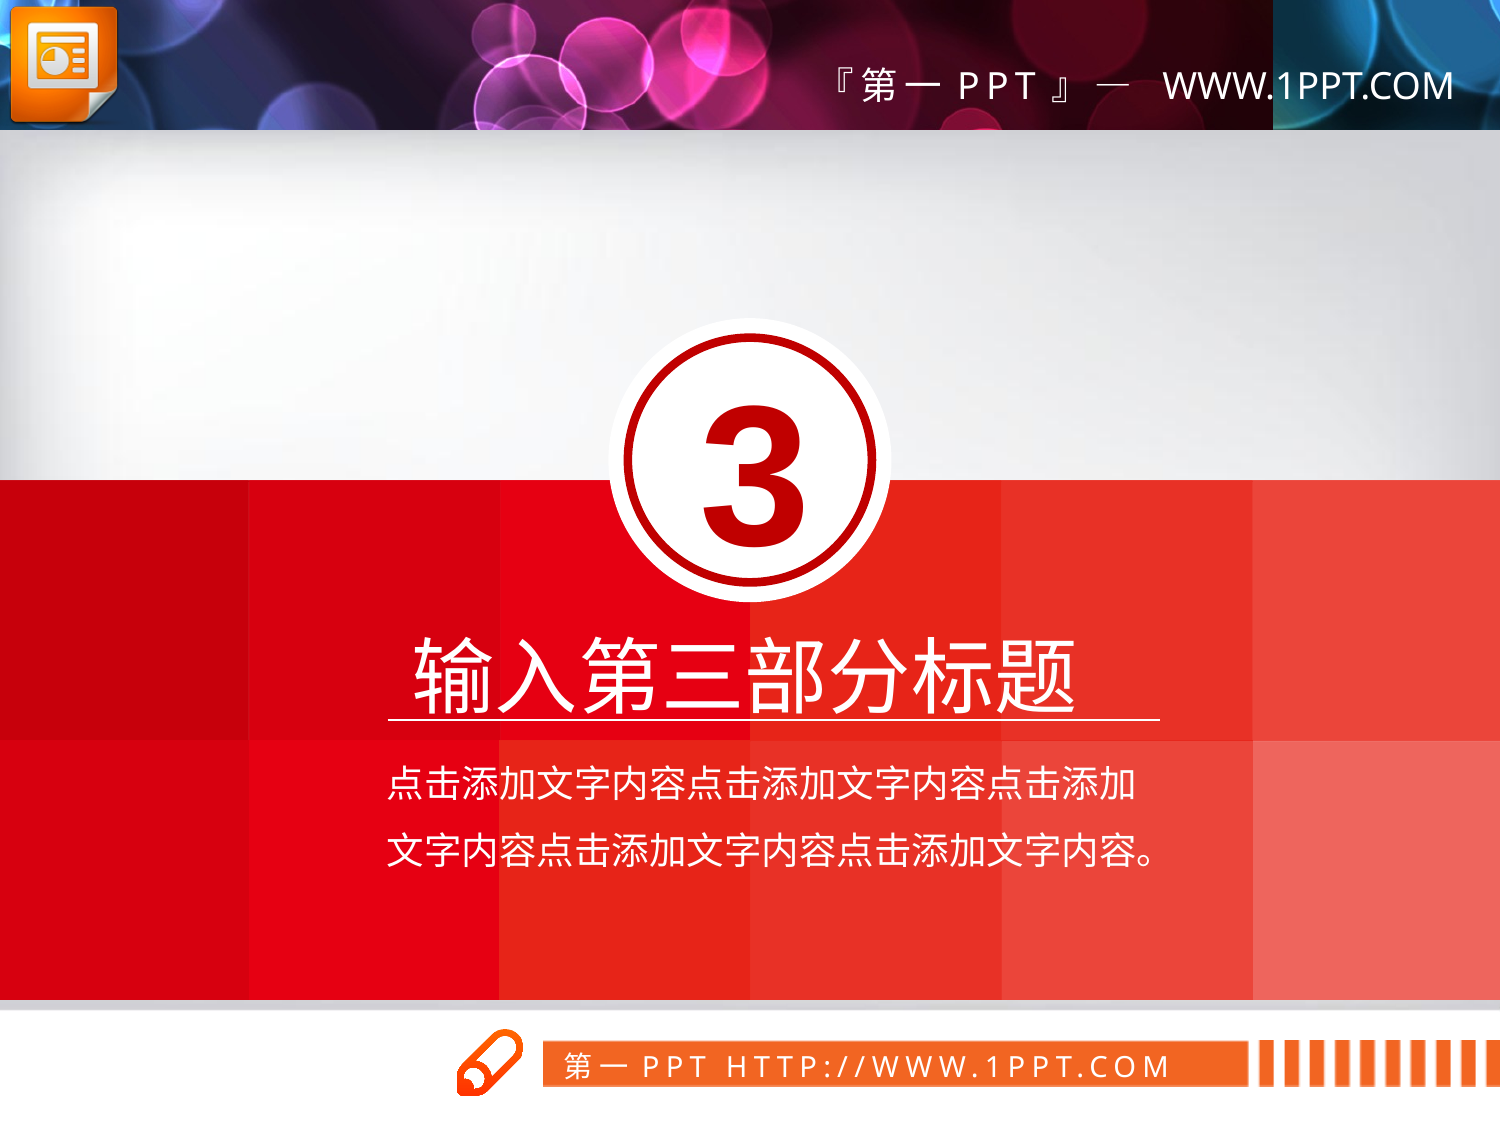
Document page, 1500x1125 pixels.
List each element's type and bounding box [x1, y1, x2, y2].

picture [543, 1040, 1500, 1087]
text_box [608, 317, 892, 603]
picture [0, 0, 1500, 1012]
